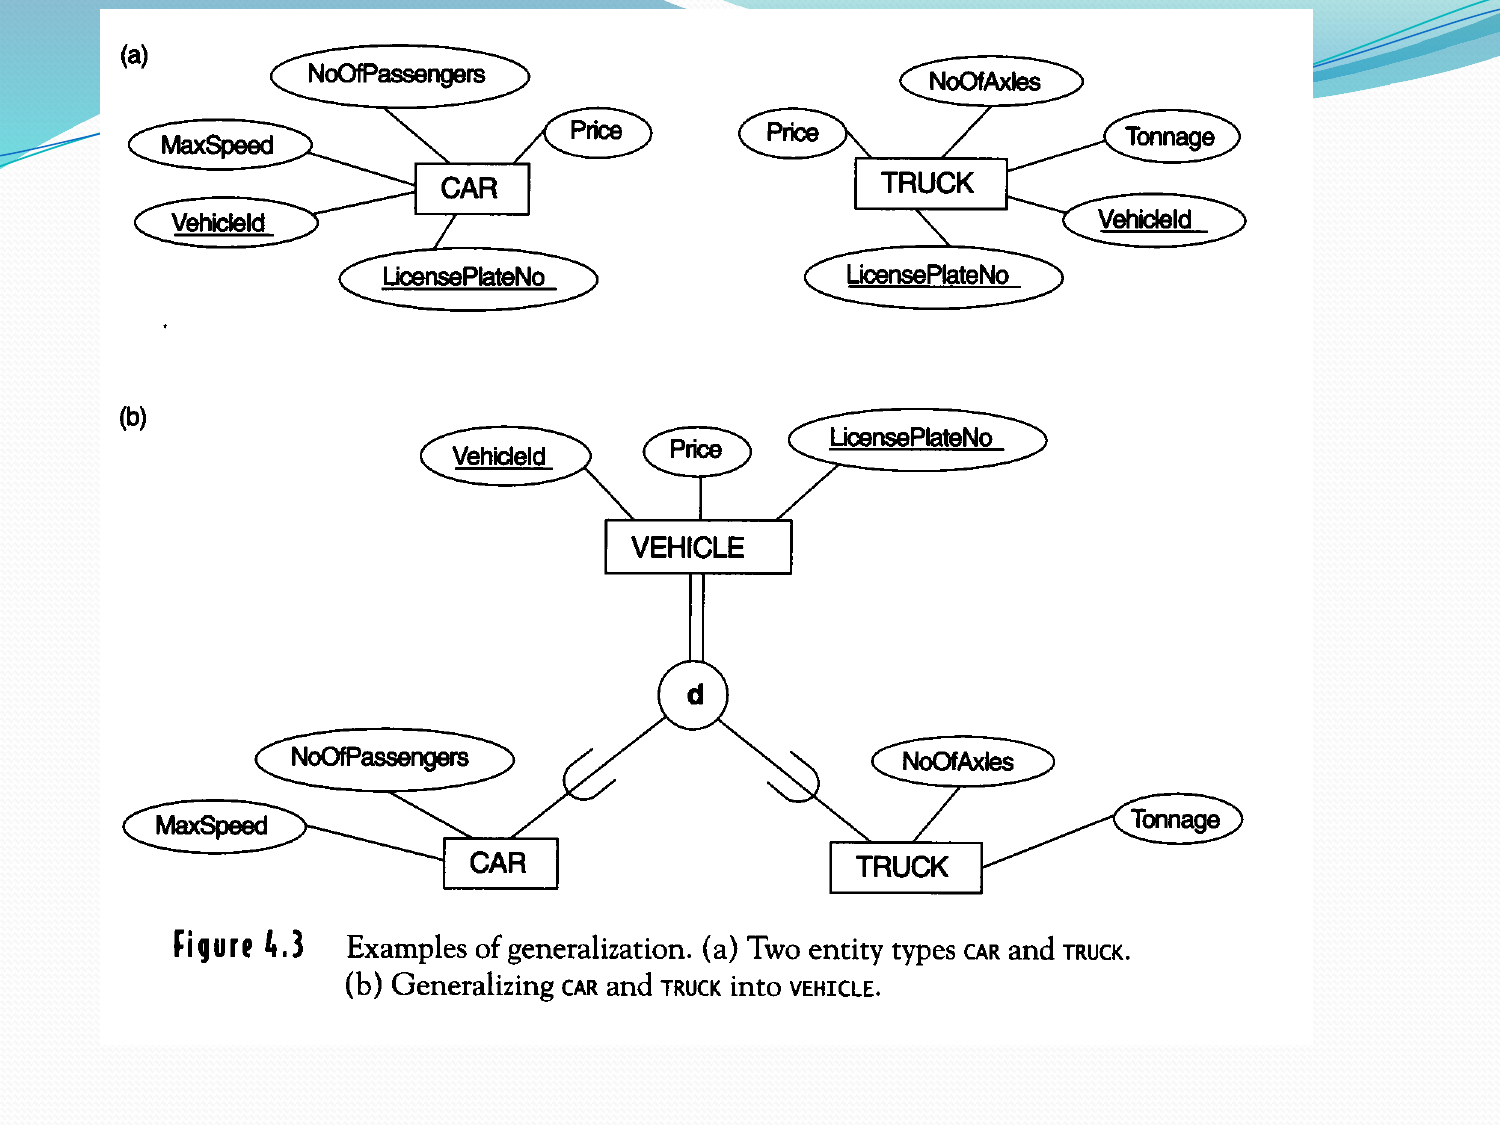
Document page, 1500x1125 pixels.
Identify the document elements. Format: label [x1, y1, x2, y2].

picture [100, 9, 1313, 1046]
